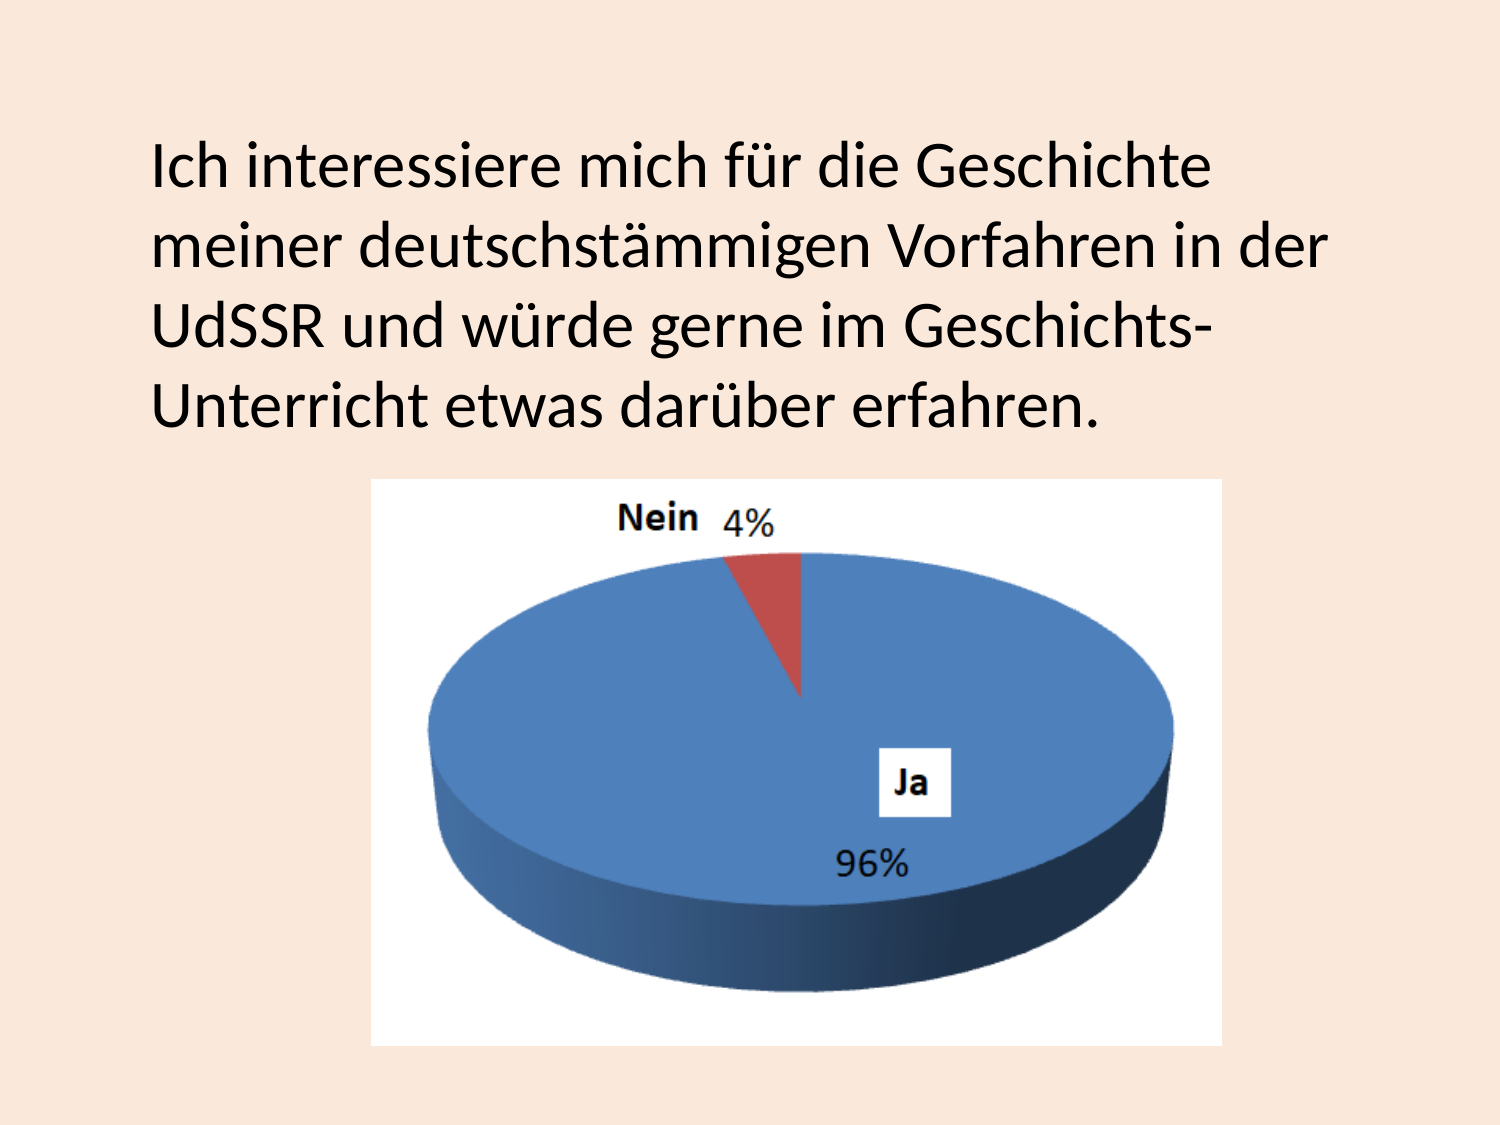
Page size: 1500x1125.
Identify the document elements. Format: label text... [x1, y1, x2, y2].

list Ich interessiere mich für die Geschichte meiner deutschstämmigen Vorfahren in der UdSSR und würde gerne im Geschichts-Unterricht etwas darüber erfahren. [135, 113, 1350, 1005]
picture [371, 479, 1223, 1046]
